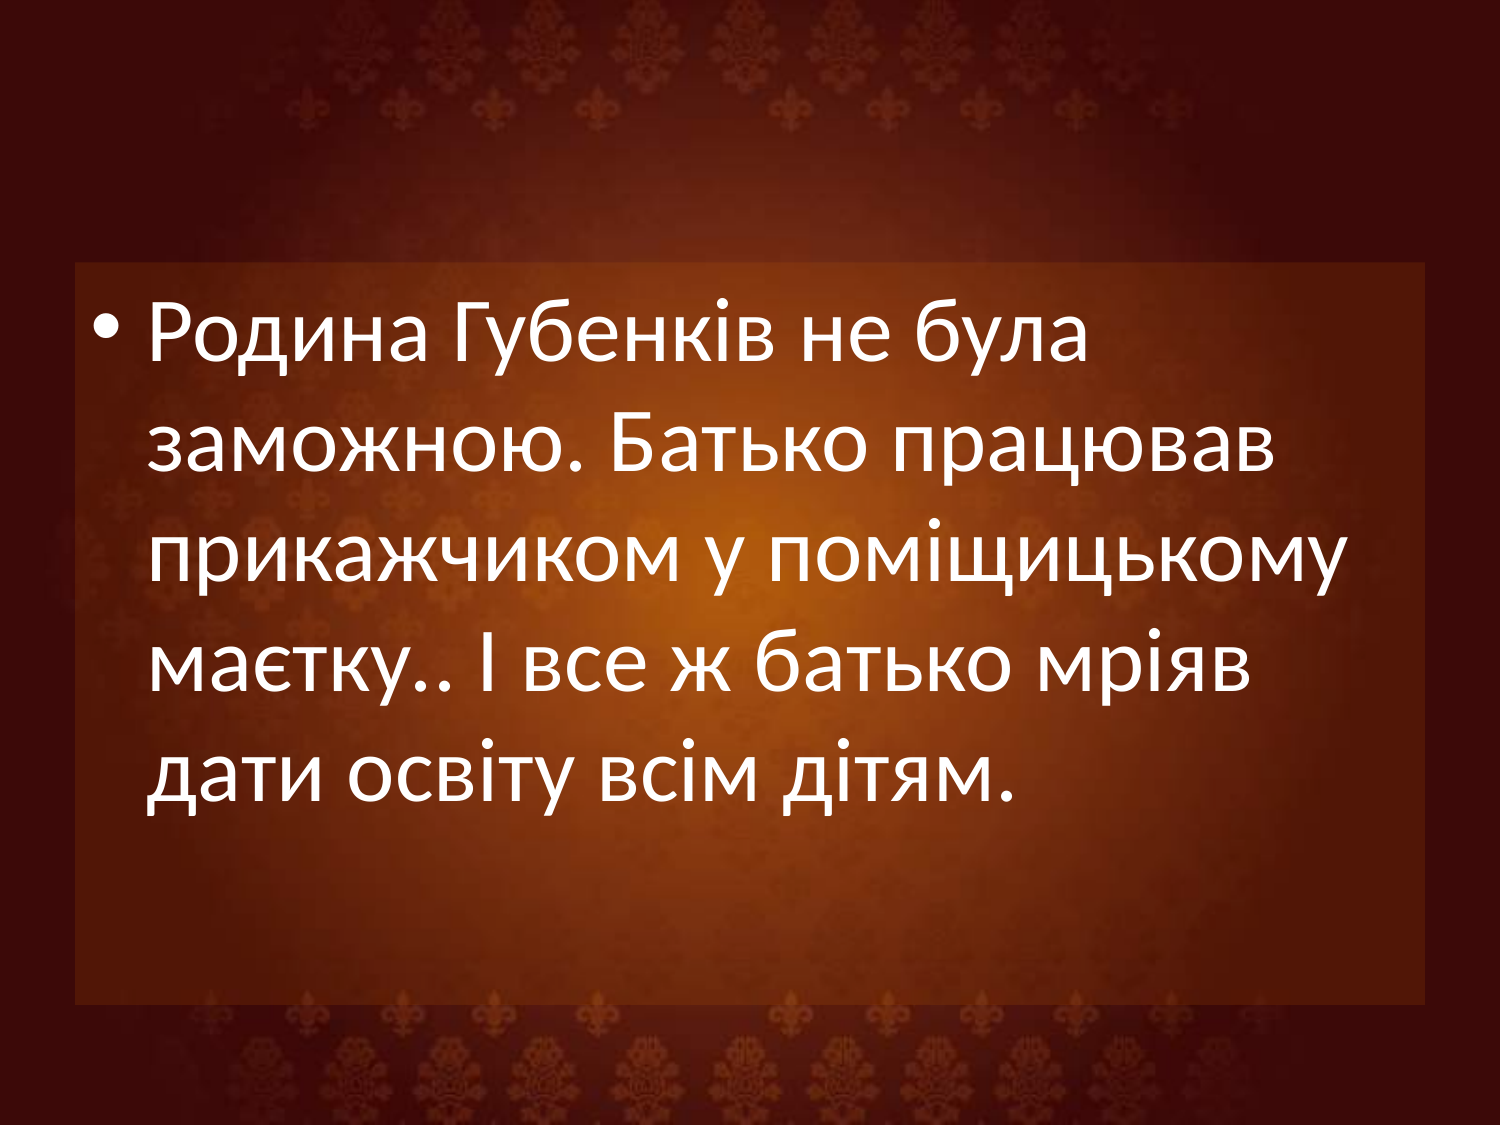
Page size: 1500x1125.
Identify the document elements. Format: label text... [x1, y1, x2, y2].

list Родина Губенків не була заможною. Батько працював прикажчиком у поміщицькому маєтку.. І все ж батько мріяв дати освіту всім дітям. [74, 262, 1426, 1006]
picture [0, 0, 1500, 1125]
